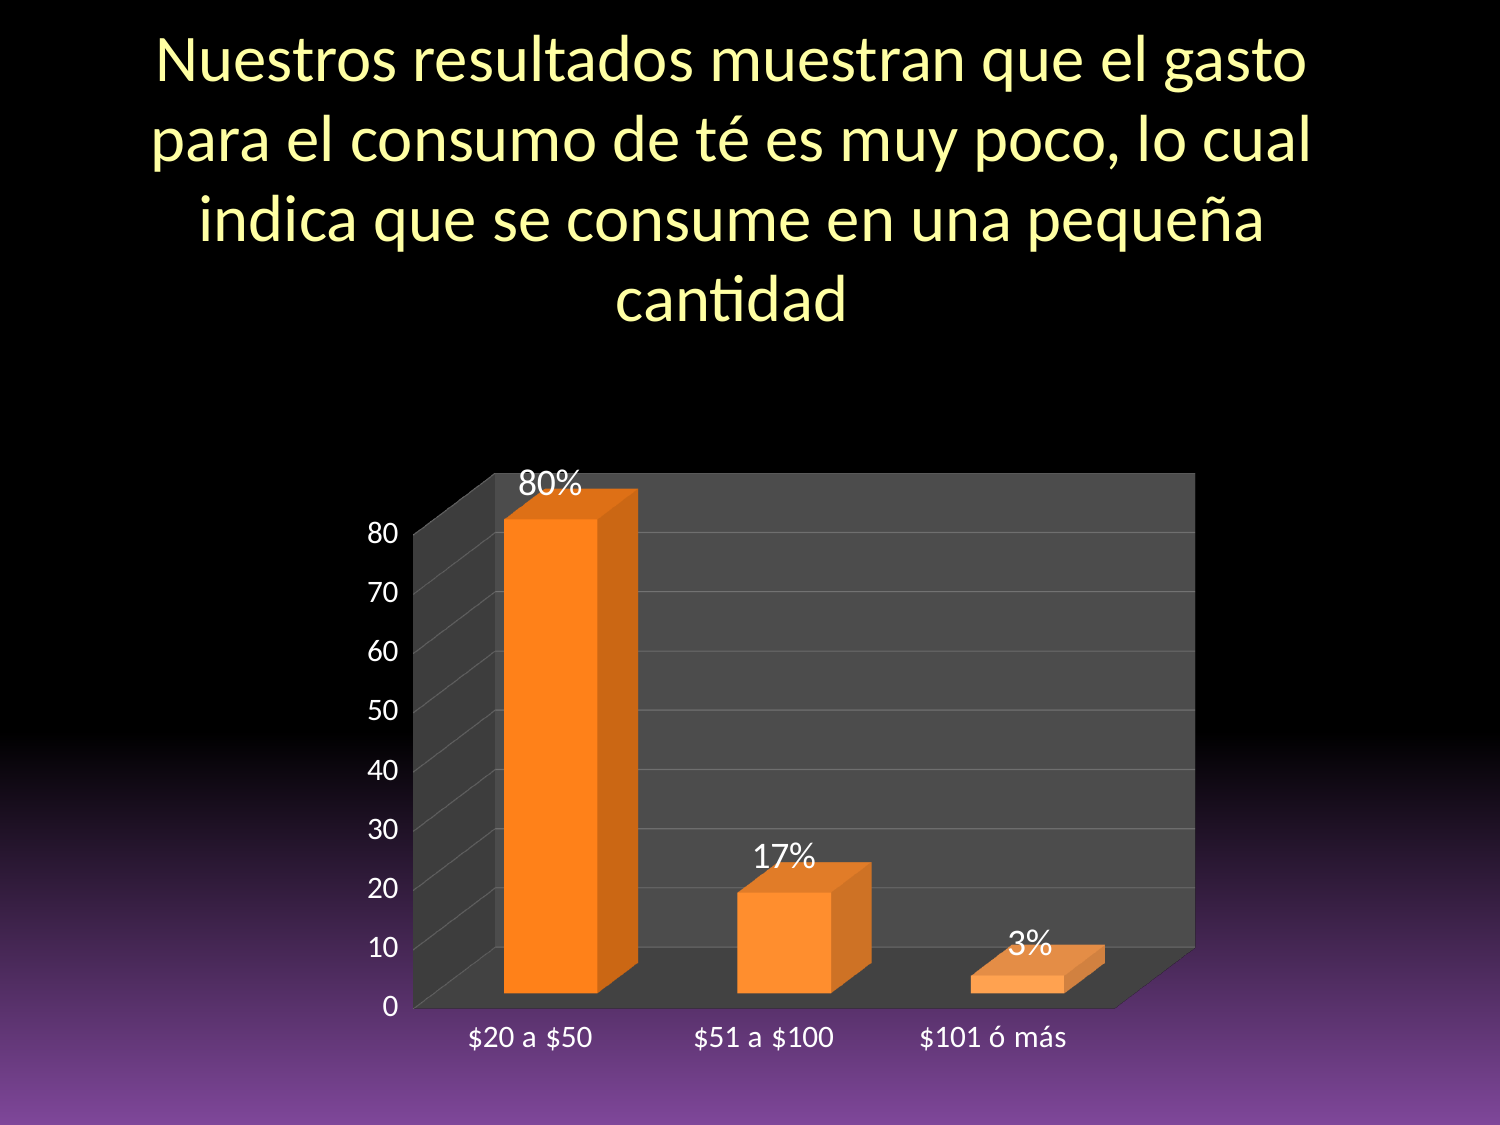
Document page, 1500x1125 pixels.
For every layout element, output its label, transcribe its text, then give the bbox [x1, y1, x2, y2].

text_box Nuestros resultados muestran que el gasto para el consumo de té es muy poco, lo cual indica que se consume en una pequeña cantidad [100, 7, 1365, 342]
chart [312, 361, 1226, 1095]
